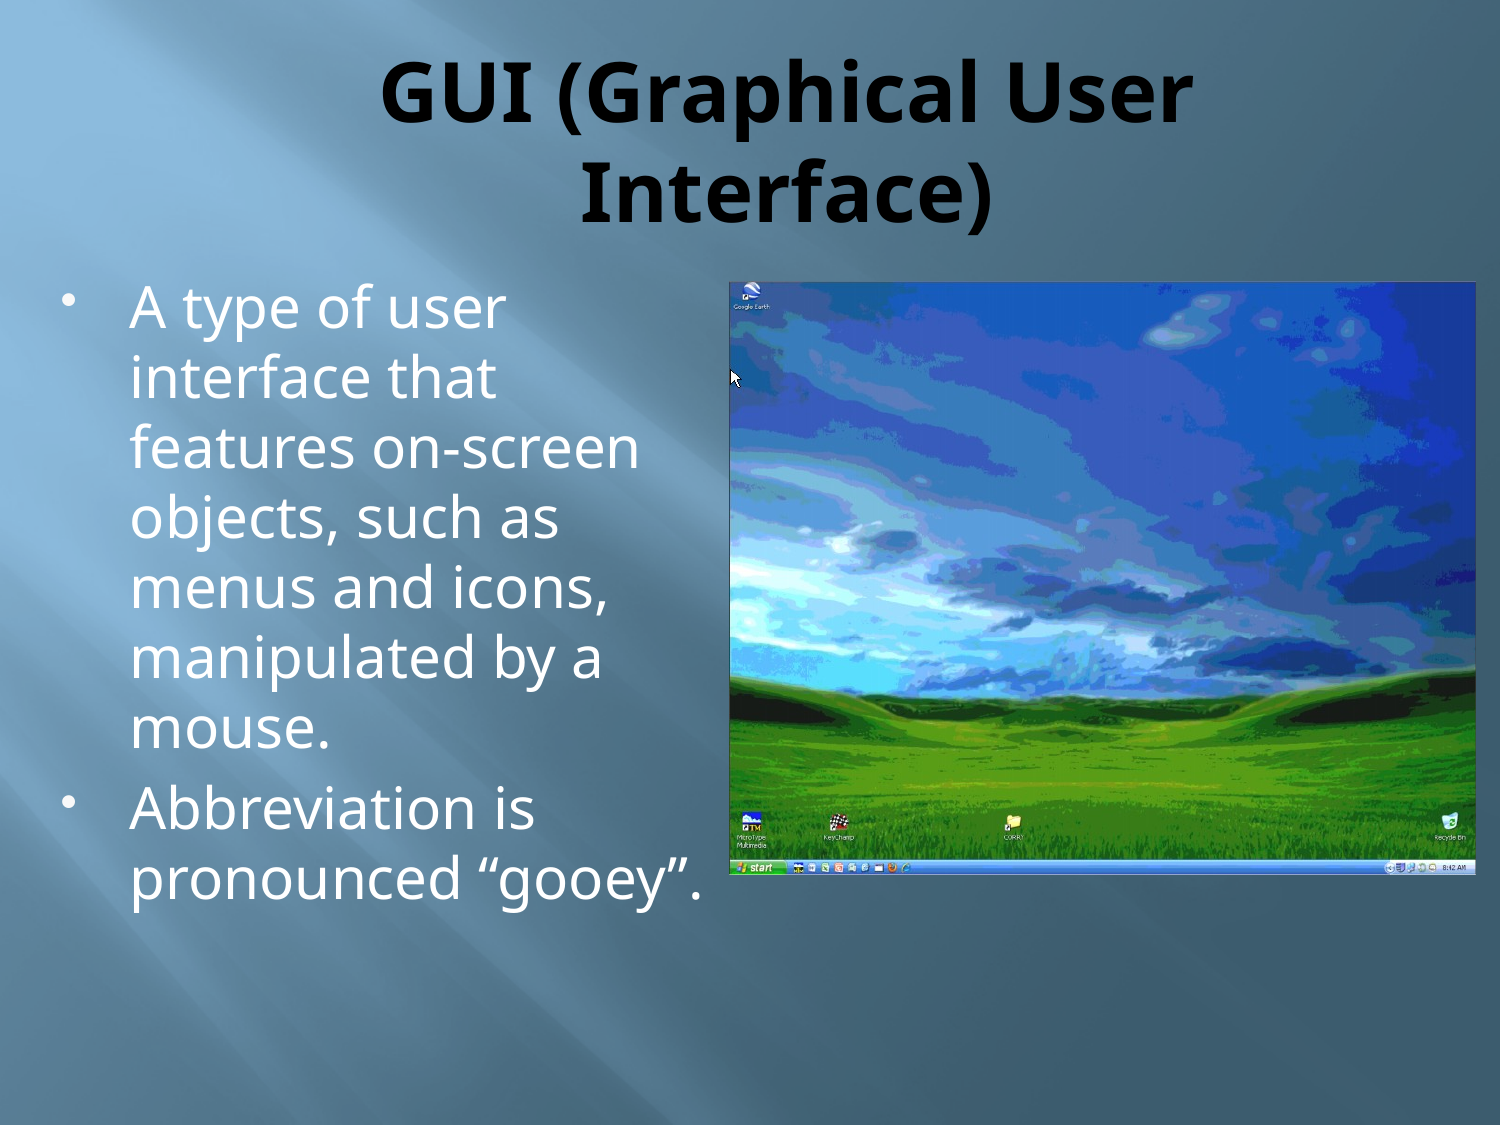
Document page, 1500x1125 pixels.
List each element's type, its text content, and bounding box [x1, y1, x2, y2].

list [729, 281, 1476, 876]
list A type of user interface that features on-screen objects, such as menus and icons, manipulated by a mouse. Abbreviation is pronounced “gooey”. [24, 262, 725, 1006]
title GUI (Graphical User Interface) [150, 45, 1425, 234]
